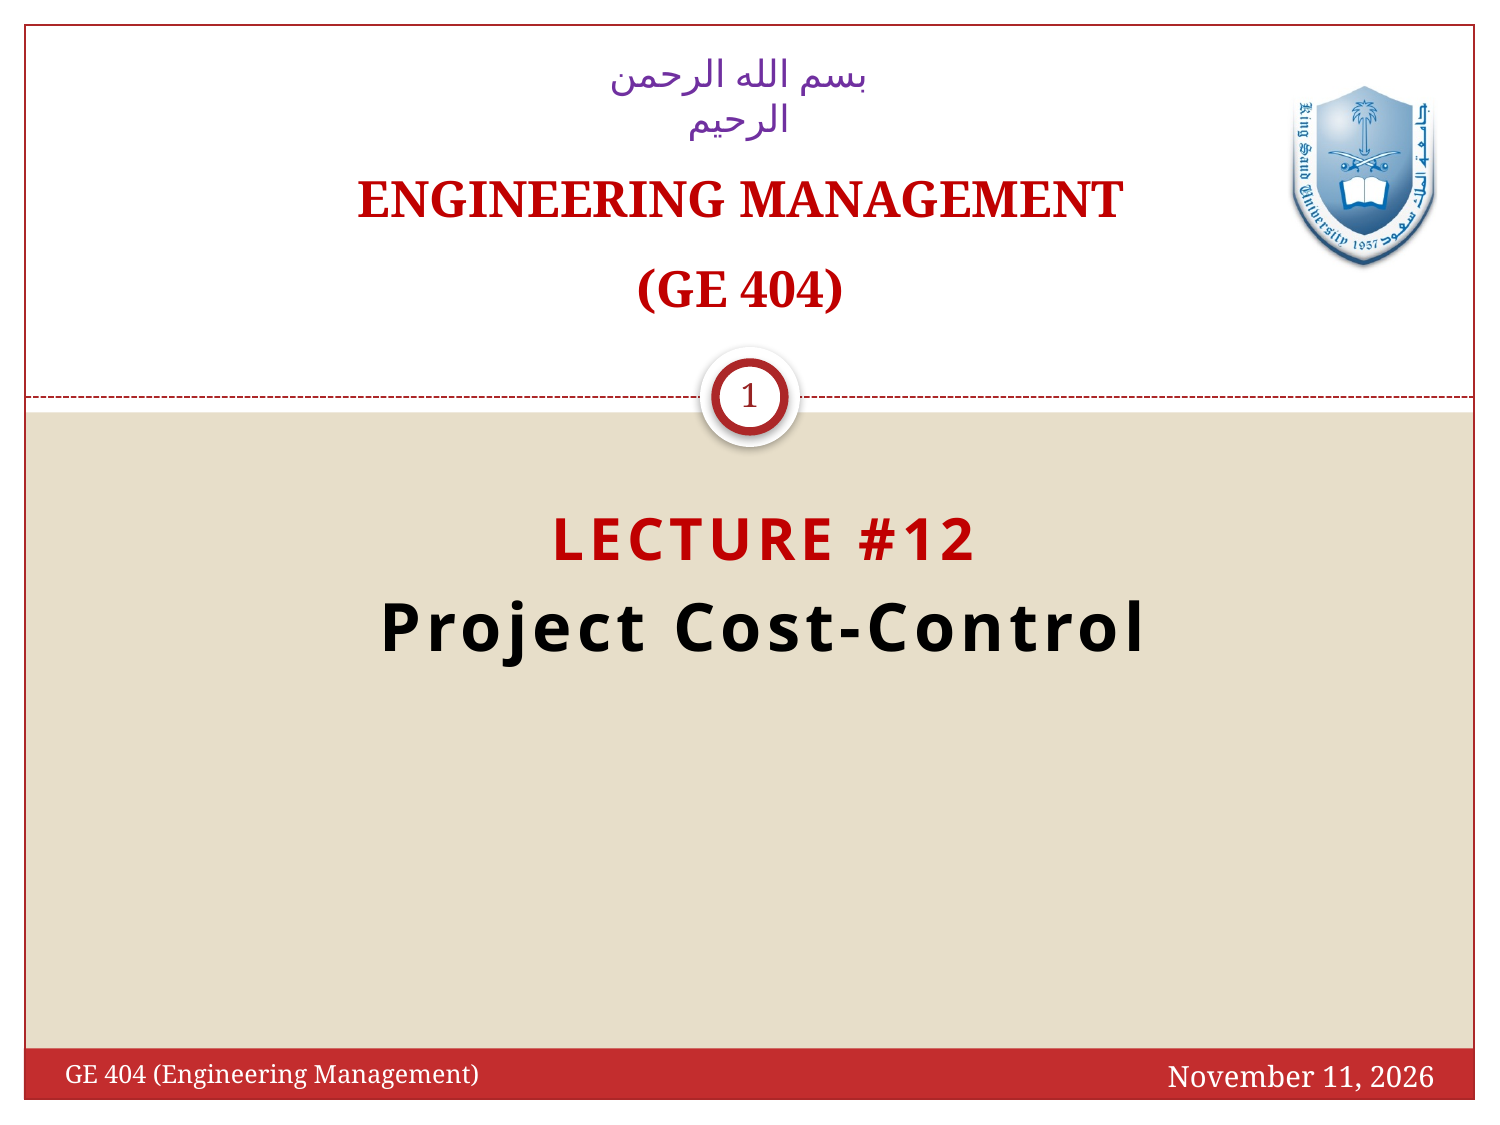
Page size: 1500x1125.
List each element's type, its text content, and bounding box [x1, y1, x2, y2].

slide_number 1 [712, 360, 788, 434]
title ENGINEERING MANAGEMENT (GE 404) [225, 137, 1258, 325]
footer GE 404 (Engineering Management) [50, 1051, 638, 1112]
picture [1287, 74, 1438, 273]
text_box بسم الله الرحمن الرحيم [561, 42, 917, 148]
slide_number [950, 1050, 1450, 1111]
subtitle Lecture #12 Project Cost-Control [50, 437, 1475, 675]
